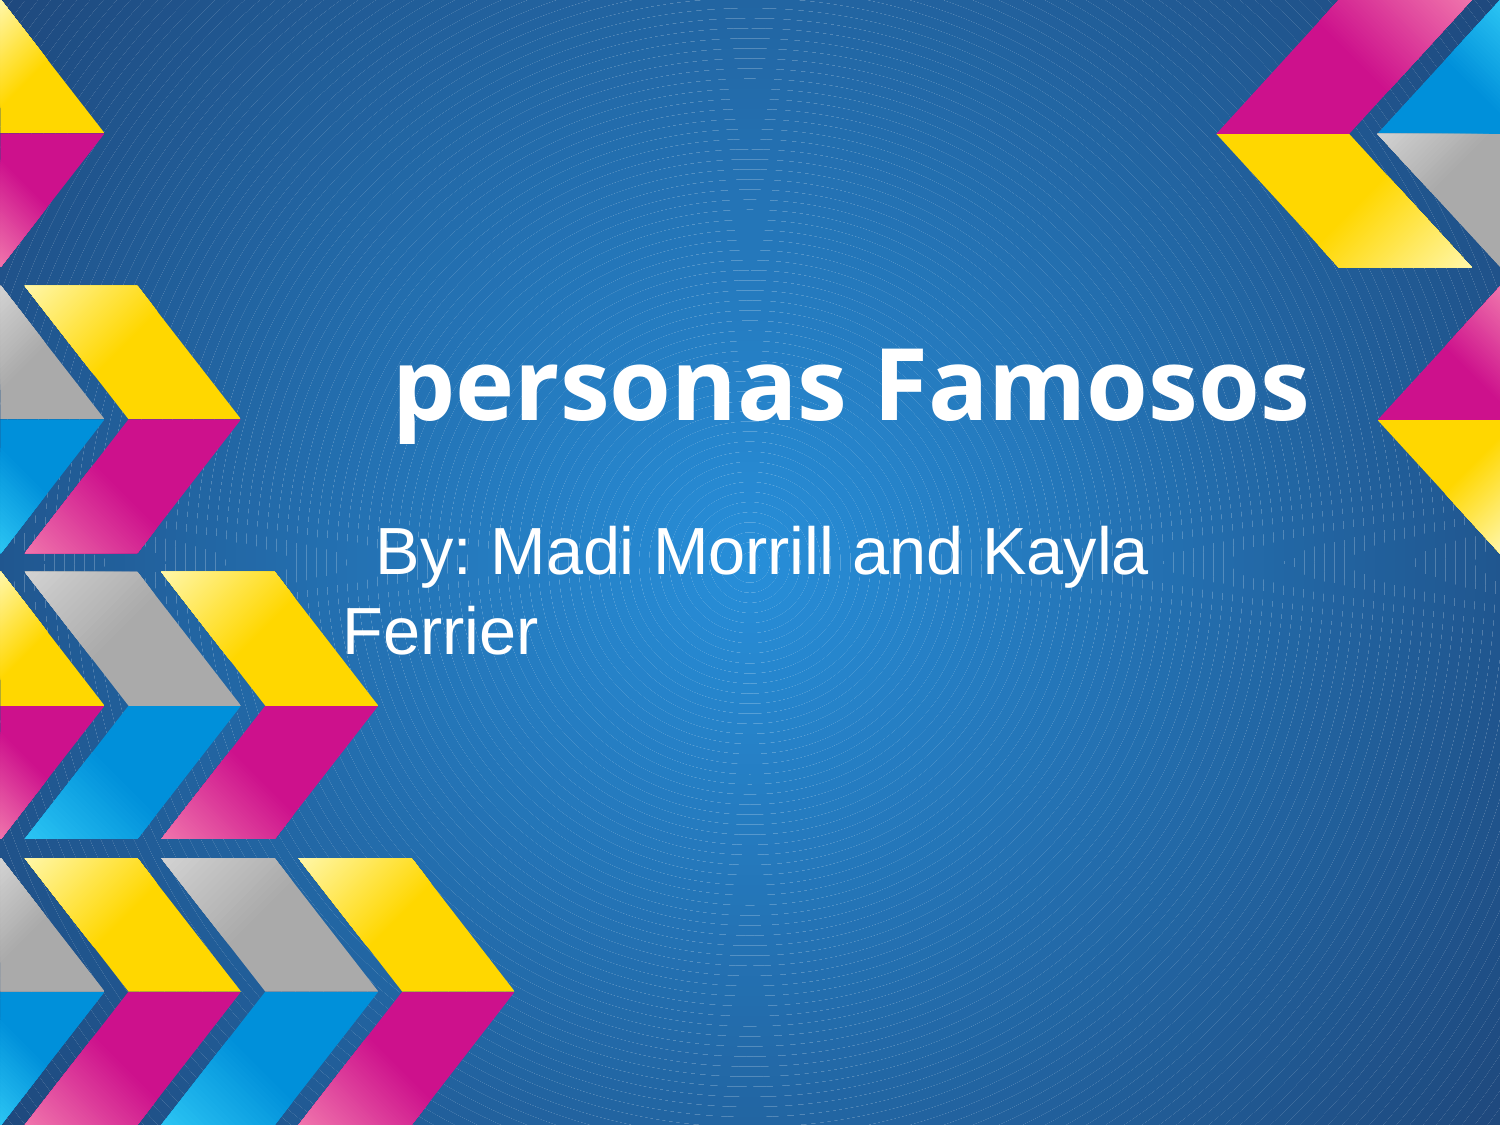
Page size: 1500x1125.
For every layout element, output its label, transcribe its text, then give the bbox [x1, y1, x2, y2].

subtitle By: Madi Morrill and Kayla Ferrier [327, 492, 1378, 1125]
title personas Famosos [327, 237, 1378, 456]
